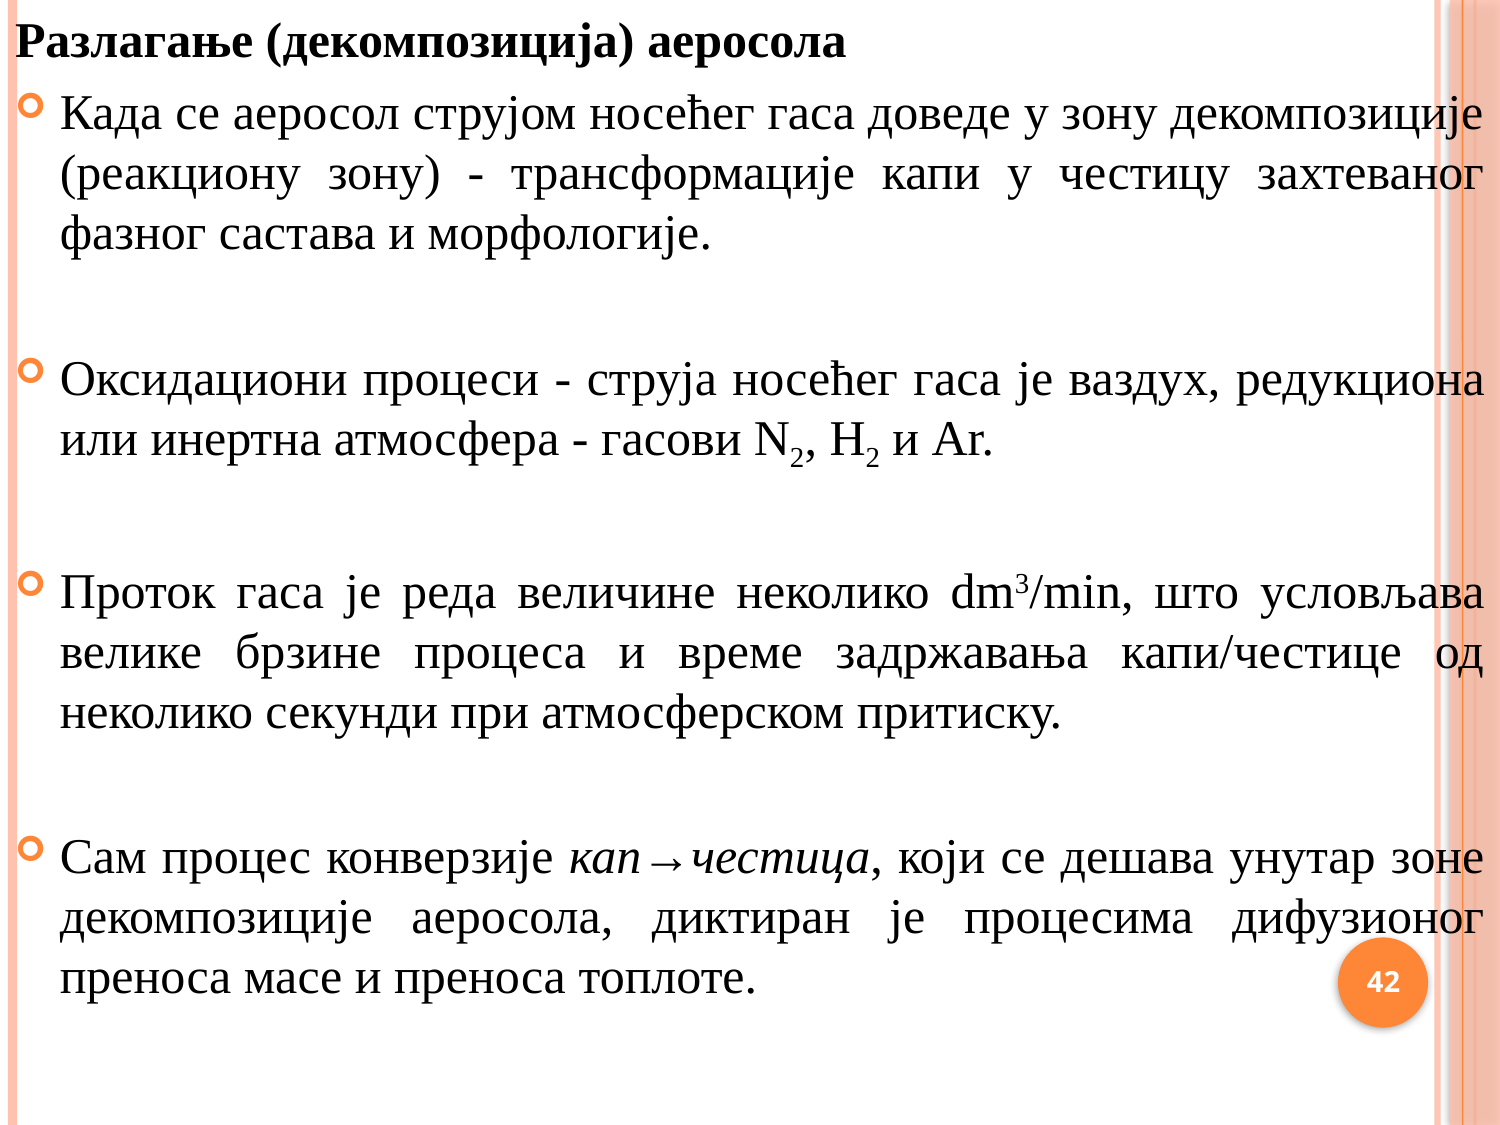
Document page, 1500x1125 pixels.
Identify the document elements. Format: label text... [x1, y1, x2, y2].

list Разлагање (декомпозиција) аеросола Када се аеросол струјом носећег гаса доведе у зону декомпозиције (реакциону зону) - трансформације капи у честицу захтеваног фазног састава и морфологије. Oксидациони процеси - струја носећег гаса је ваздух, редукциона или инертна атмосфера - гасови N2, H2 и Ar. Проток гаса је реда величине неколико dm3/min, што условљава велике брзине процеса и време задржавања капи/честице од неколико секунди при атмосферском притиску. Сам процес конверзије кап→честица, који се дешава унутар зоне декомпозиције аеросола, диктиран је процесима дифузионог преноса масе и преноса топлоте. [0, 0, 1500, 1125]
slide_number 42 [1333, 940, 1434, 1026]
